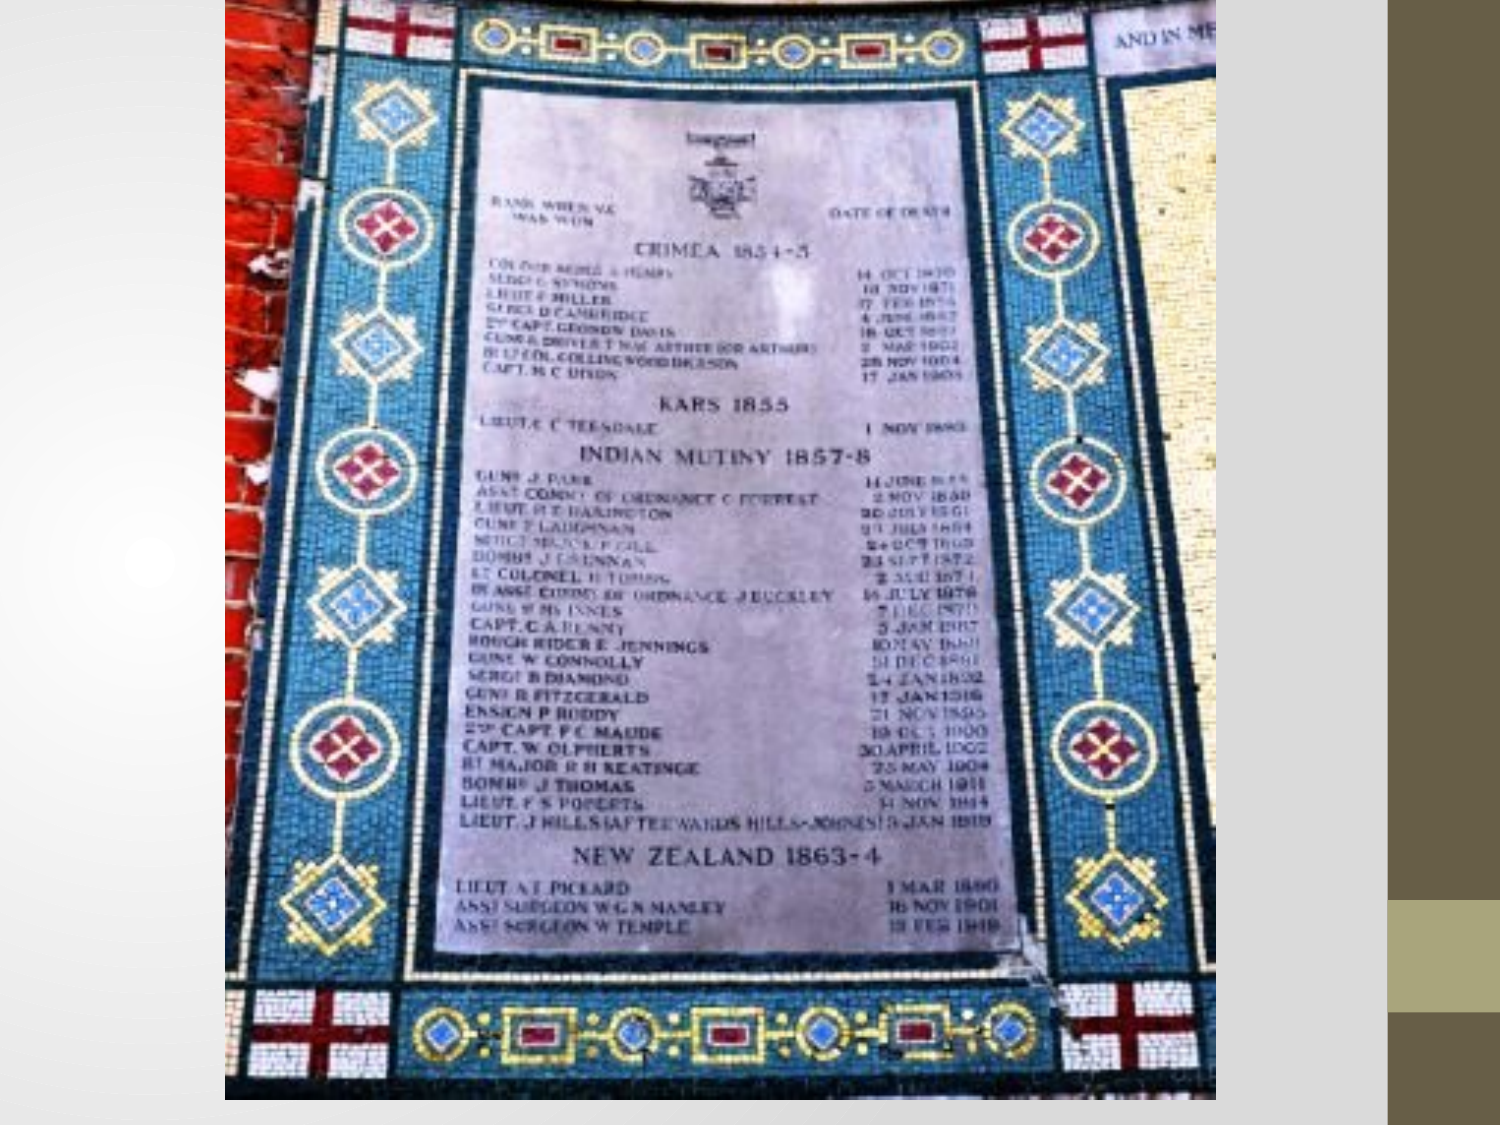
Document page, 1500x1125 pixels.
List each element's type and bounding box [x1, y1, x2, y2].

picture [224, 0, 1217, 1101]
